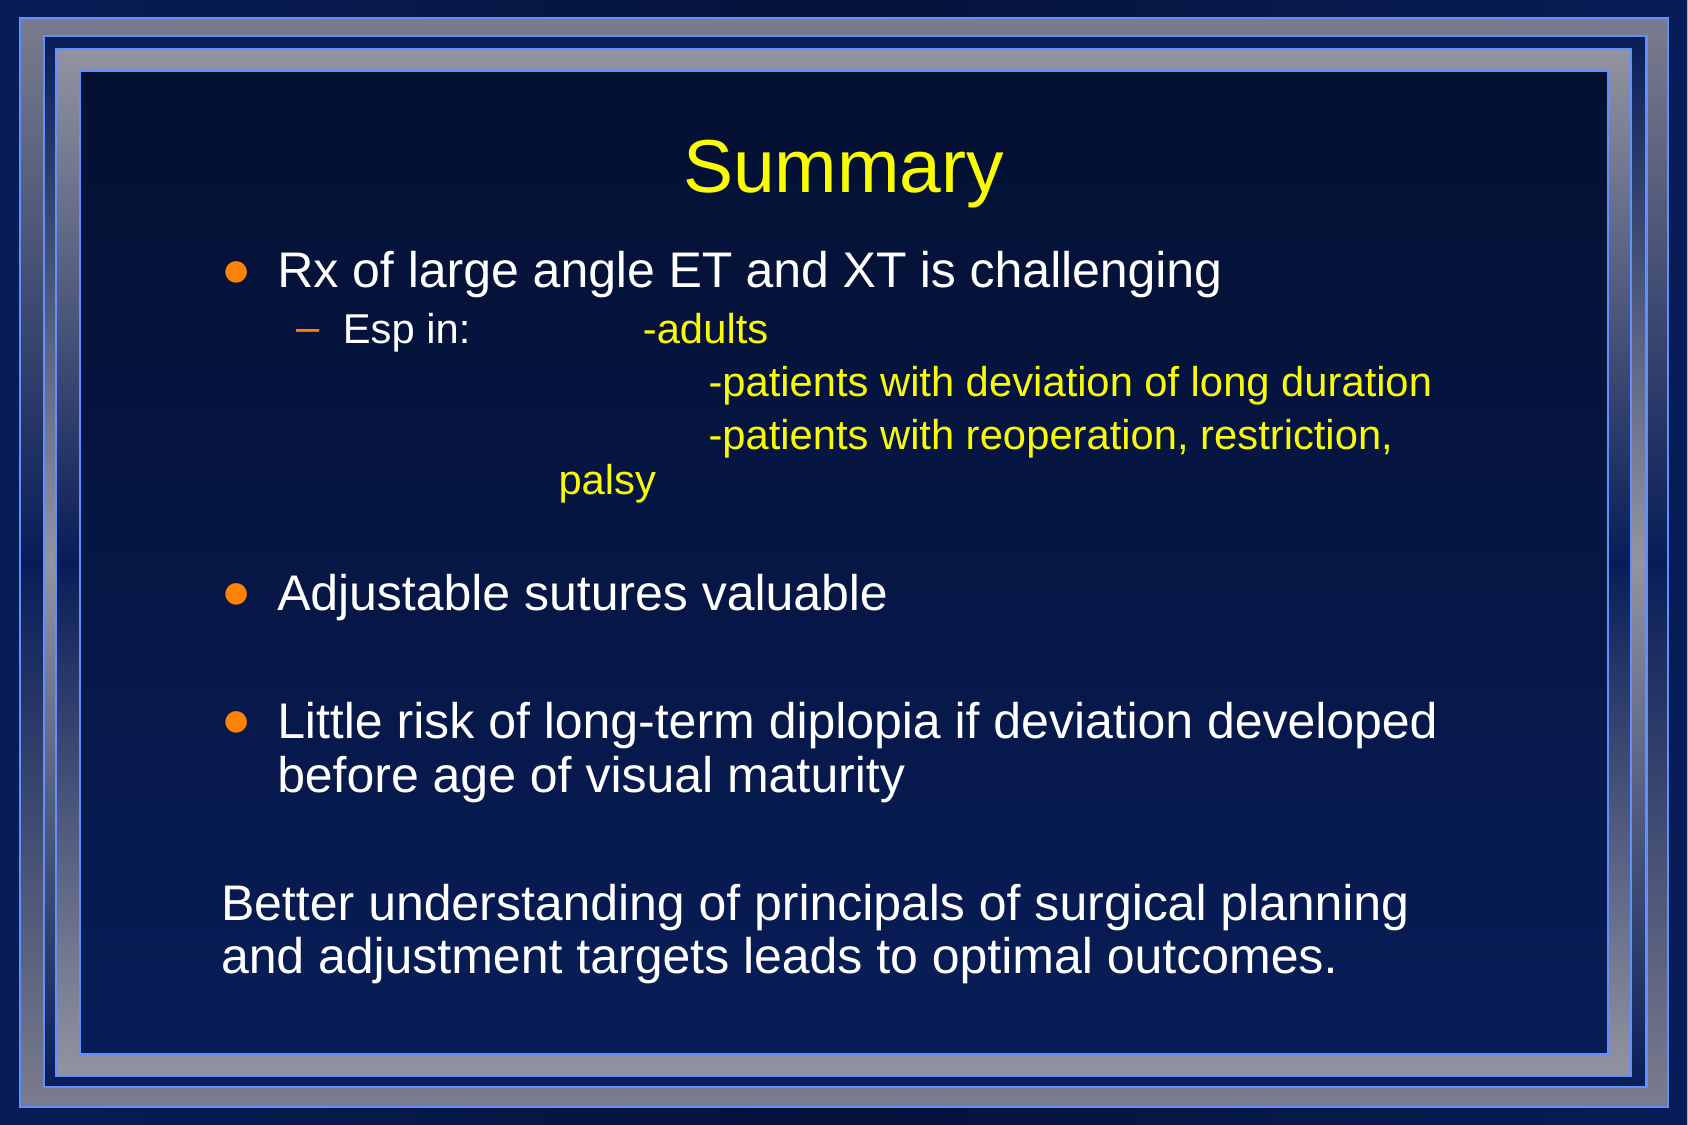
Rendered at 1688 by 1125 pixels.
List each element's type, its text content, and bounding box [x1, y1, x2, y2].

list Rx of large angle ET and XT is challenging Esp in: -adults -patients with deviation of long duration -patients with reoperation, restriction, palsy Adjustable sutures valuable Little risk of long-term diplopia if deviation developed before age of visual maturity Better understanding of principals of surgical planning and adjustment targets leads to optimal outcomes. [206, 237, 1482, 1025]
title Summary [206, 68, 1482, 237]
